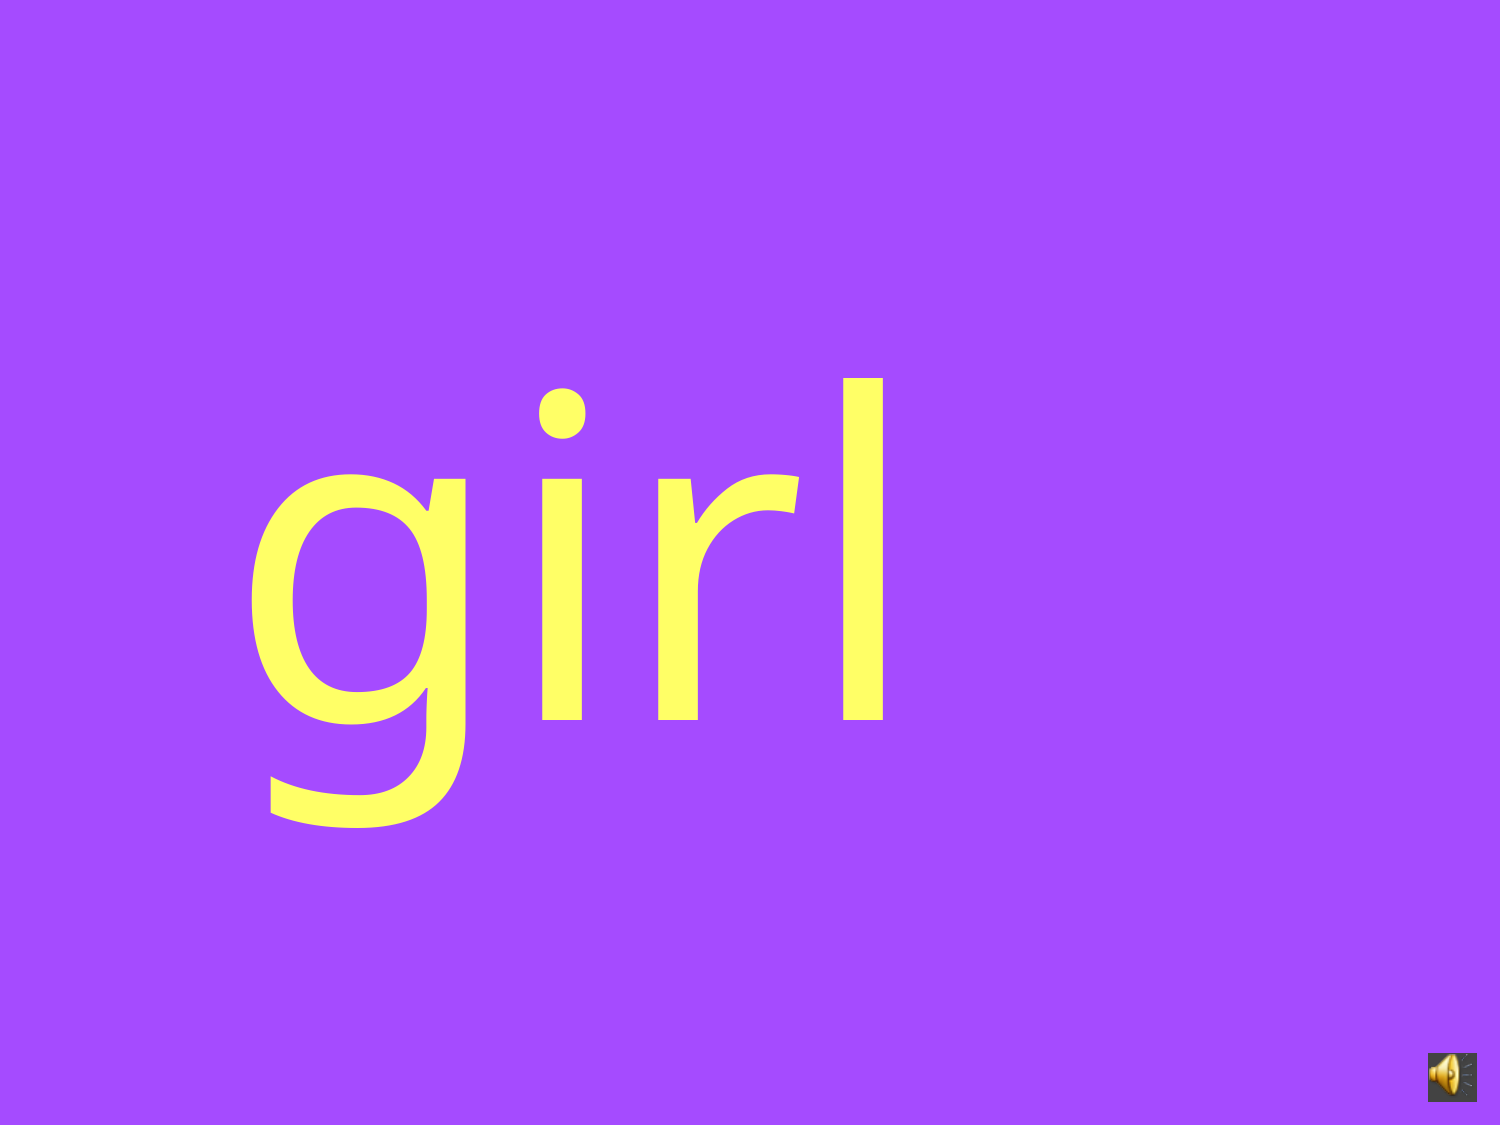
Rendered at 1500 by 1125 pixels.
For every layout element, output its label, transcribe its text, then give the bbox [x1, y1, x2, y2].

picture [1427, 1052, 1478, 1103]
subtitle girl [212, 262, 1450, 763]
